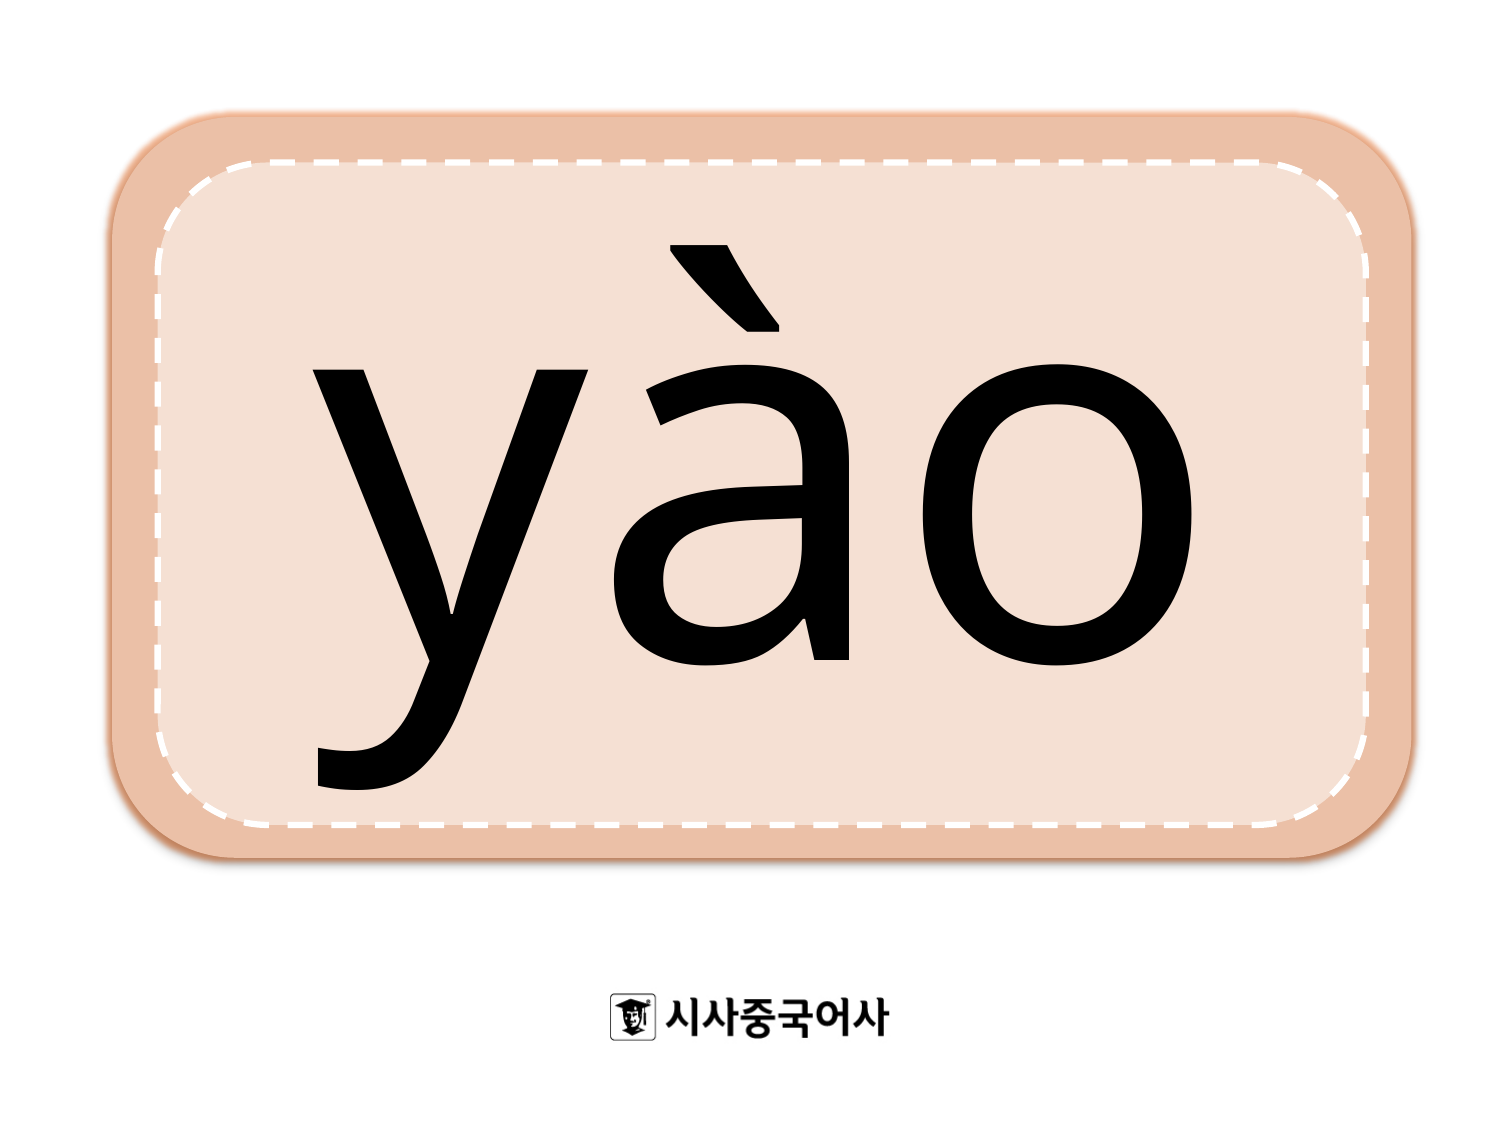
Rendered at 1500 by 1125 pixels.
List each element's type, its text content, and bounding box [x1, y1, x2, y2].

picture [602, 987, 898, 1047]
text_box yào [162, 112, 1371, 776]
